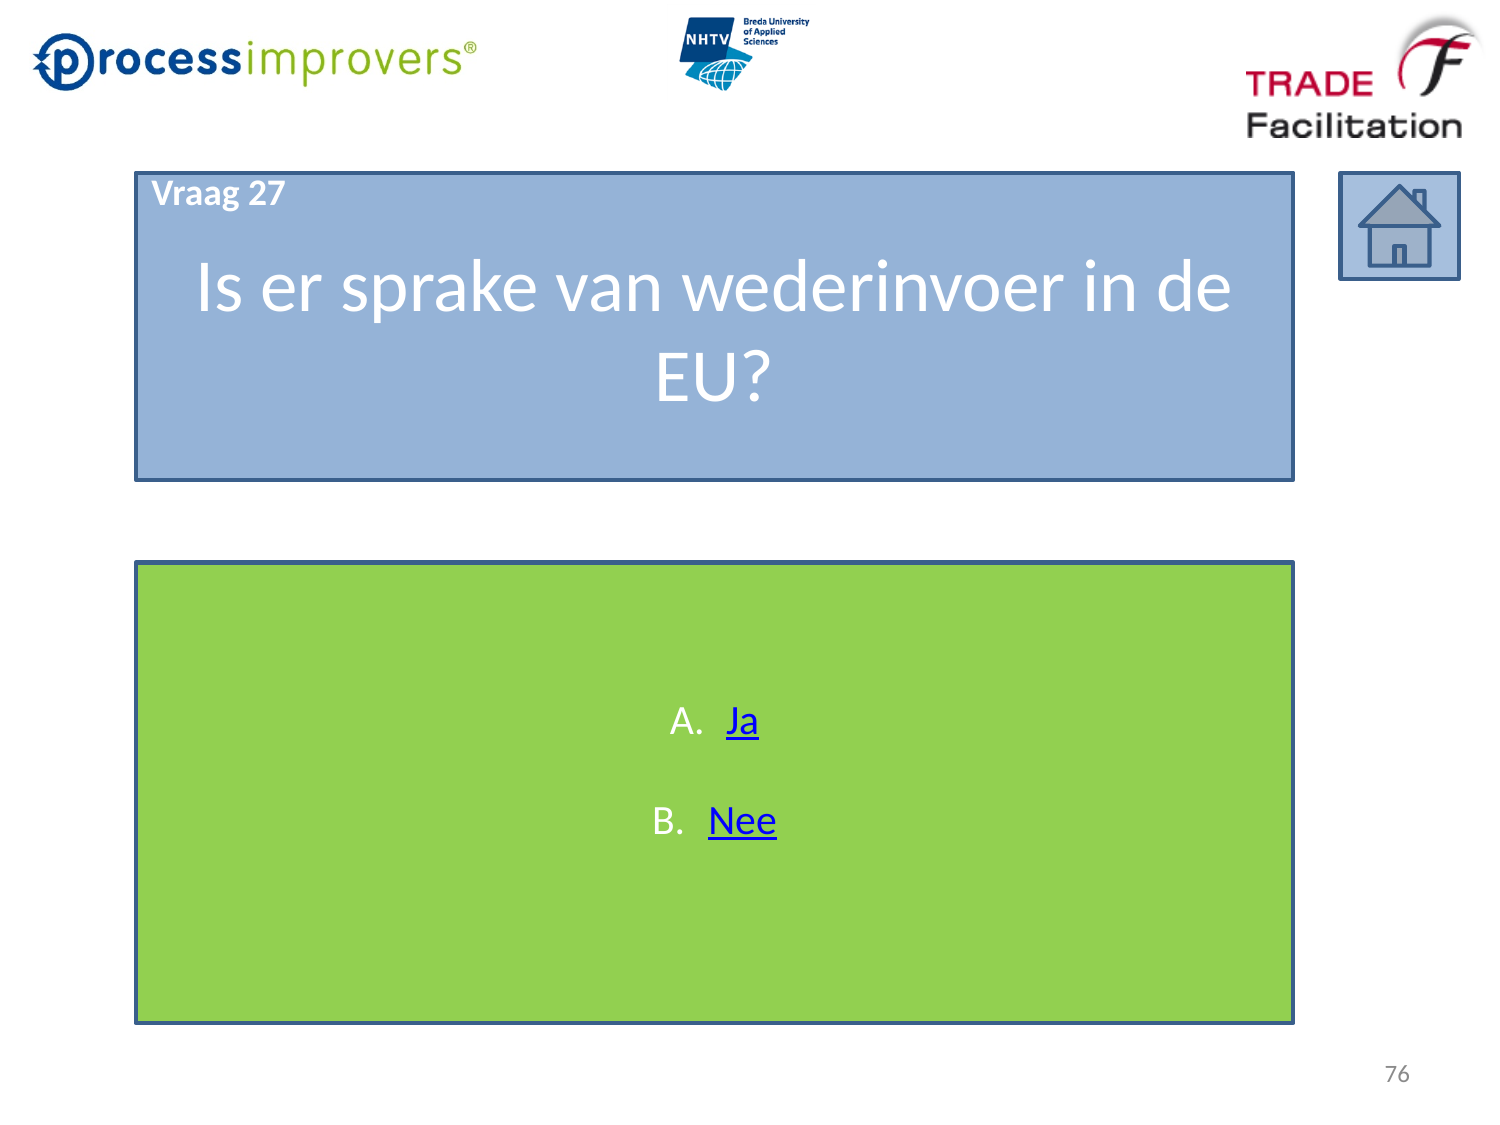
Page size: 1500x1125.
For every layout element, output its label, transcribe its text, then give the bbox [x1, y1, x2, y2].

slide_number 76 [1074, 1042, 1425, 1103]
picture [1246, 10, 1487, 138]
picture [29, 30, 479, 93]
text_box Is er sprake van wederinvoer in de EU? [134, 171, 1295, 482]
text_box [1338, 171, 1461, 281]
picture [667, 4, 816, 103]
text_box Vraag 27 [136, 160, 302, 221]
text_box Ja Nee [134, 560, 1295, 1025]
